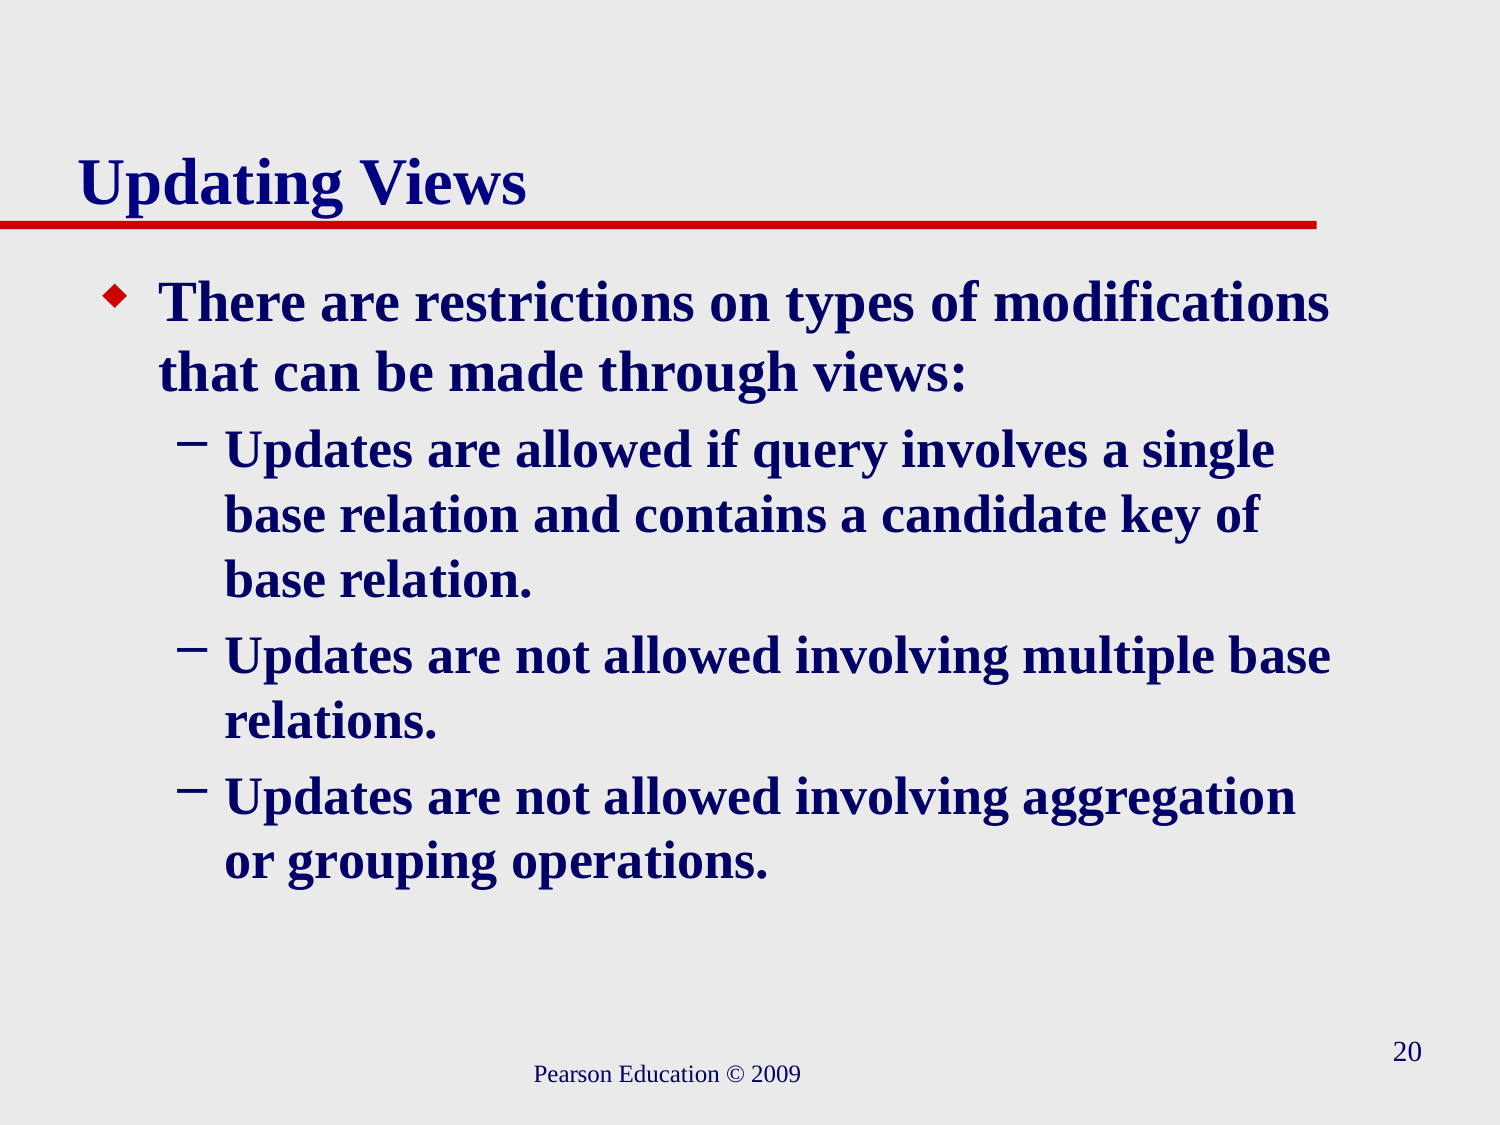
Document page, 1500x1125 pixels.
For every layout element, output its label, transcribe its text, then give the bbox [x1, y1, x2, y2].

text_box Pearson Education © 2009 [512, 1050, 1038, 1095]
title Updating Views [62, 43, 1338, 226]
slide_number 20 [1125, 1012, 1438, 1088]
list There are restrictions on types of modifications that can be made through views: Updates are allowed if query involves a single base relation and contains a candidate key of base relation. Updates are not allowed involving multiple base relations. Updates are not allowed involving aggregation or grouping operations. [87, 255, 1356, 931]
